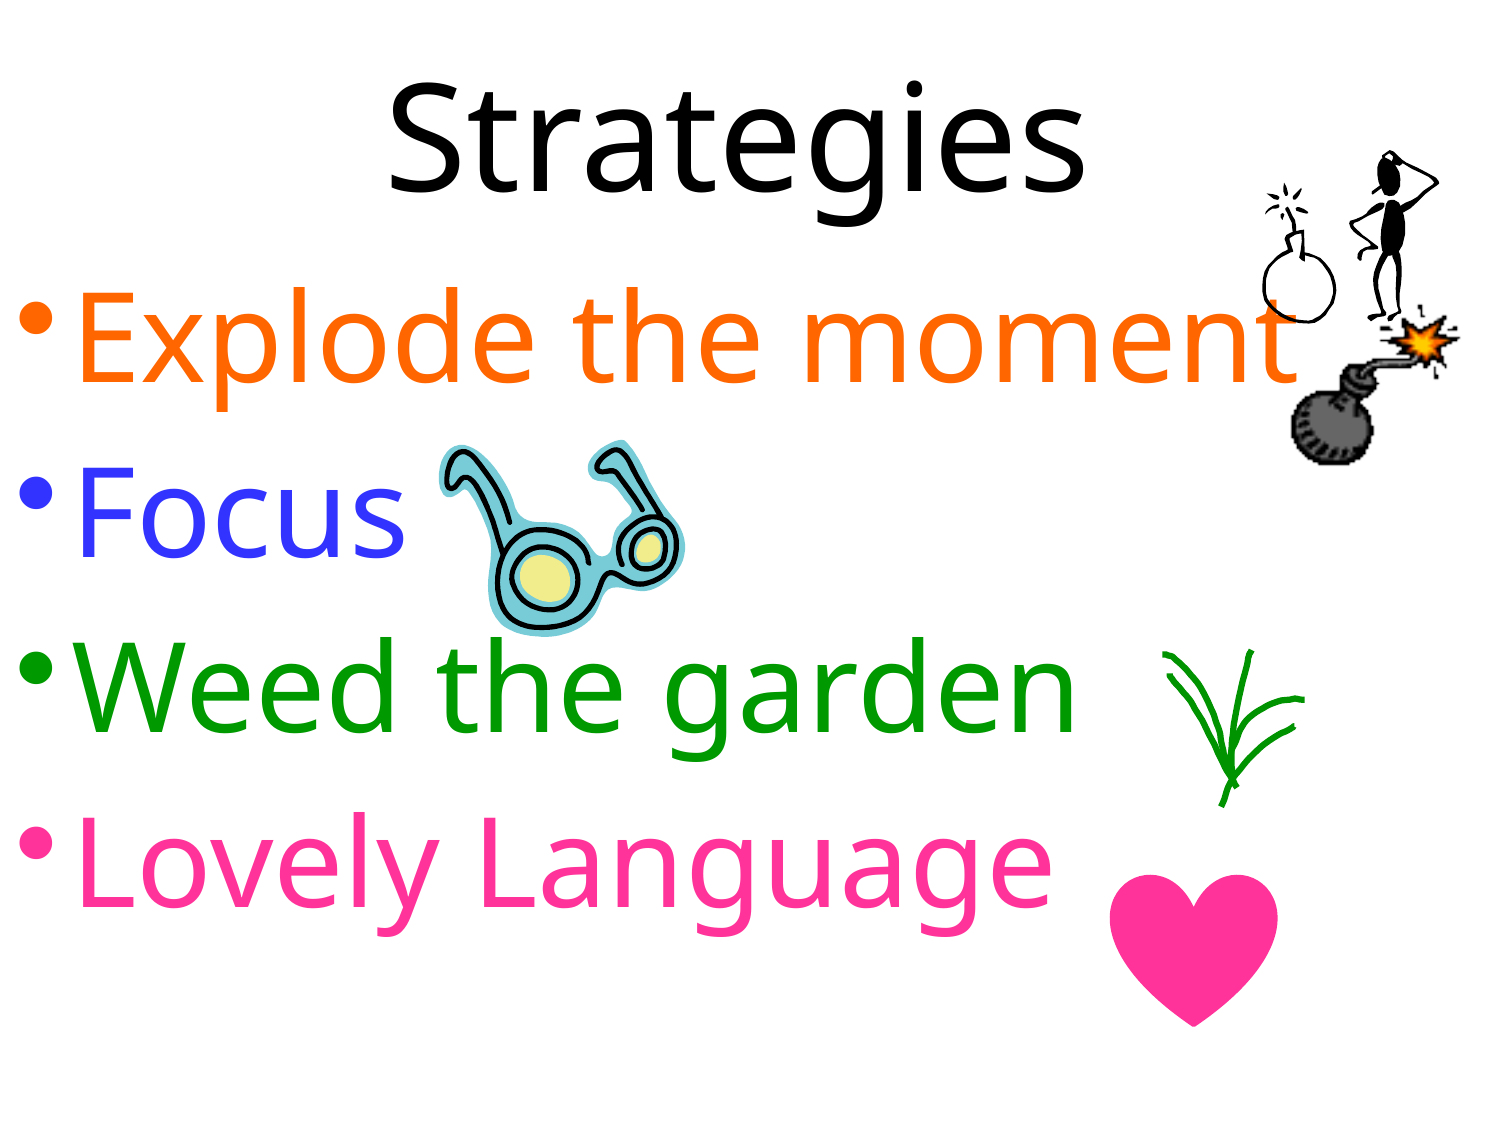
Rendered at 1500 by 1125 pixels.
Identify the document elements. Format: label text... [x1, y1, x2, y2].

list Explode the moment Focus Weed the garden Lovely Language [0, 249, 1500, 993]
picture [437, 437, 688, 638]
text_box [1109, 874, 1278, 1027]
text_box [1162, 649, 1305, 808]
title Strategies [62, 37, 1413, 225]
picture [1262, 149, 1464, 488]
